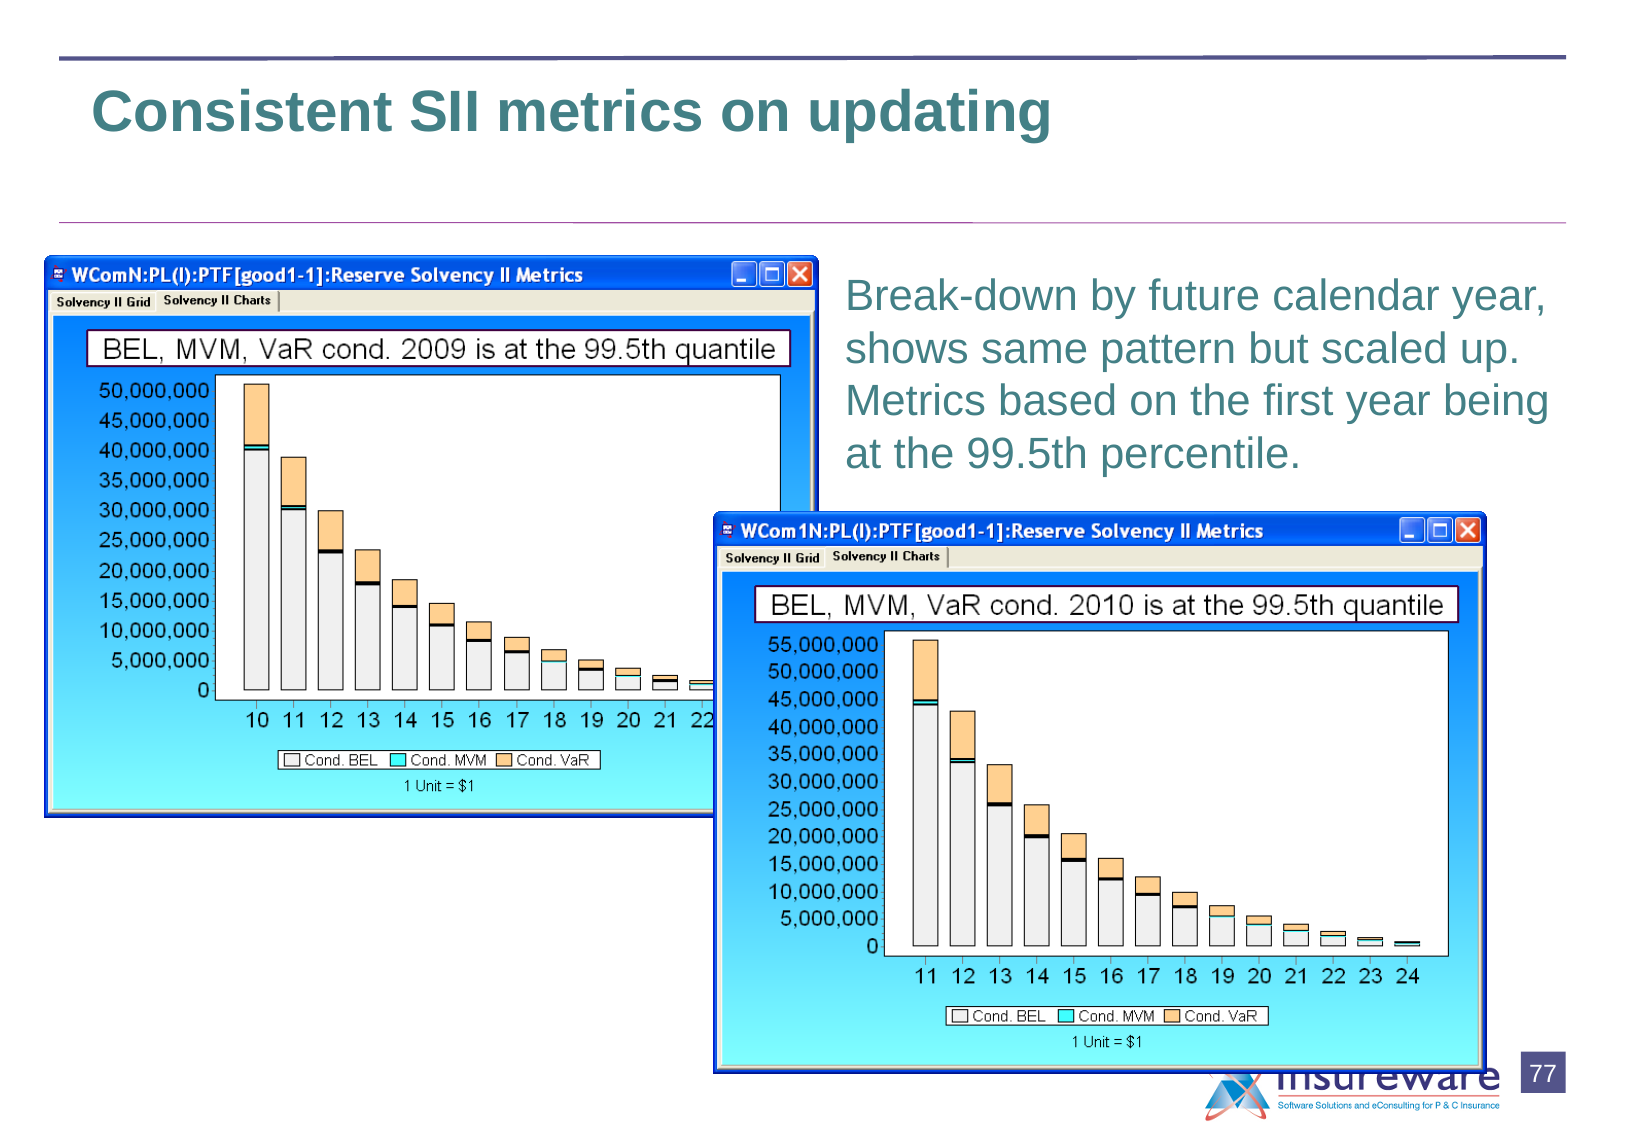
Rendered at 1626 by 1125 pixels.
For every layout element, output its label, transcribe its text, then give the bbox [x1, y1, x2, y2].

title Consistent SII metrics on updating [91, 77, 1569, 202]
picture [44, 255, 1500, 1122]
slide_number 76 [1520, 1051, 1566, 1093]
list Break-down by future calendar year, shows same pattern but scaled up. Metrics based on the first year being at the 99.5th percentile. [824, 266, 1557, 480]
